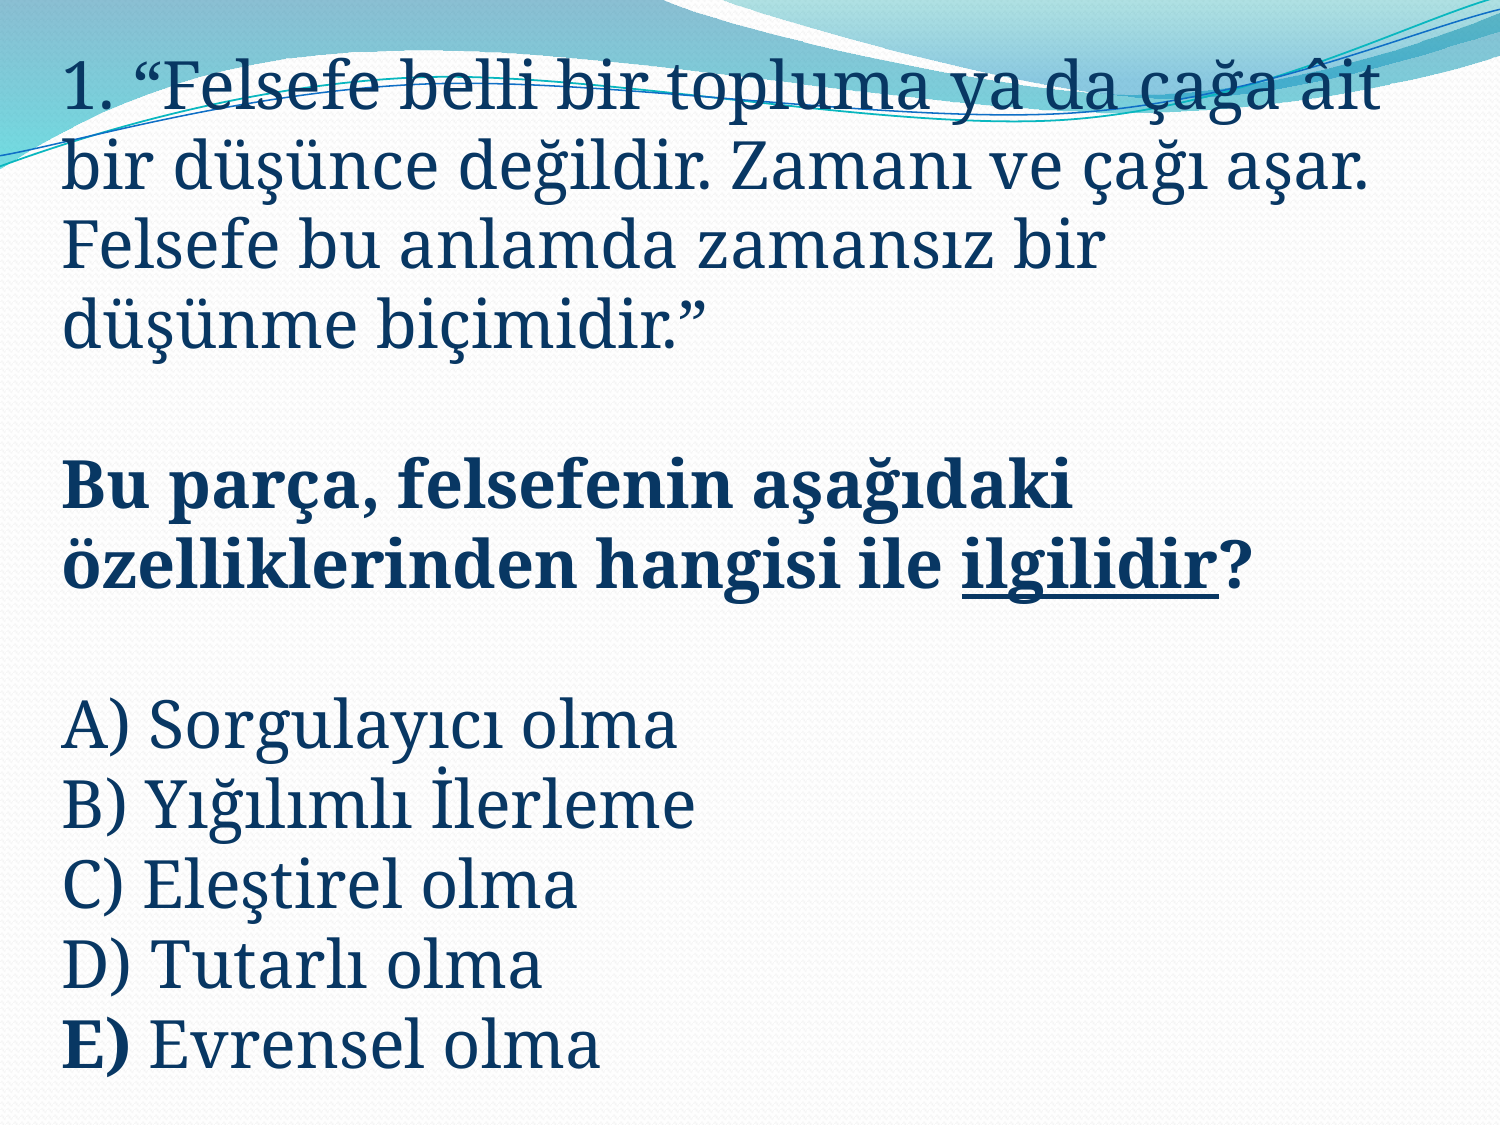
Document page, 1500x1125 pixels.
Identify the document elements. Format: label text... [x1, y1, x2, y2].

text_box 1. “Felsefe belli bir topluma ya da çağa âit bir düşünce değildir. Zamanı ve çağı aşar. Felsefe bu anlamda zamansız bir düşünme biçimidir.” Bu parça, felsefenin aşağıdaki özelliklerinden hangisi ile ilgilidir? A) Sorgulayıcı olma B) Yığılımlı İlerleme C) Eleştirel olma D) Tutarlı olma E) Evrensel olma [46, 35, 1418, 1090]
